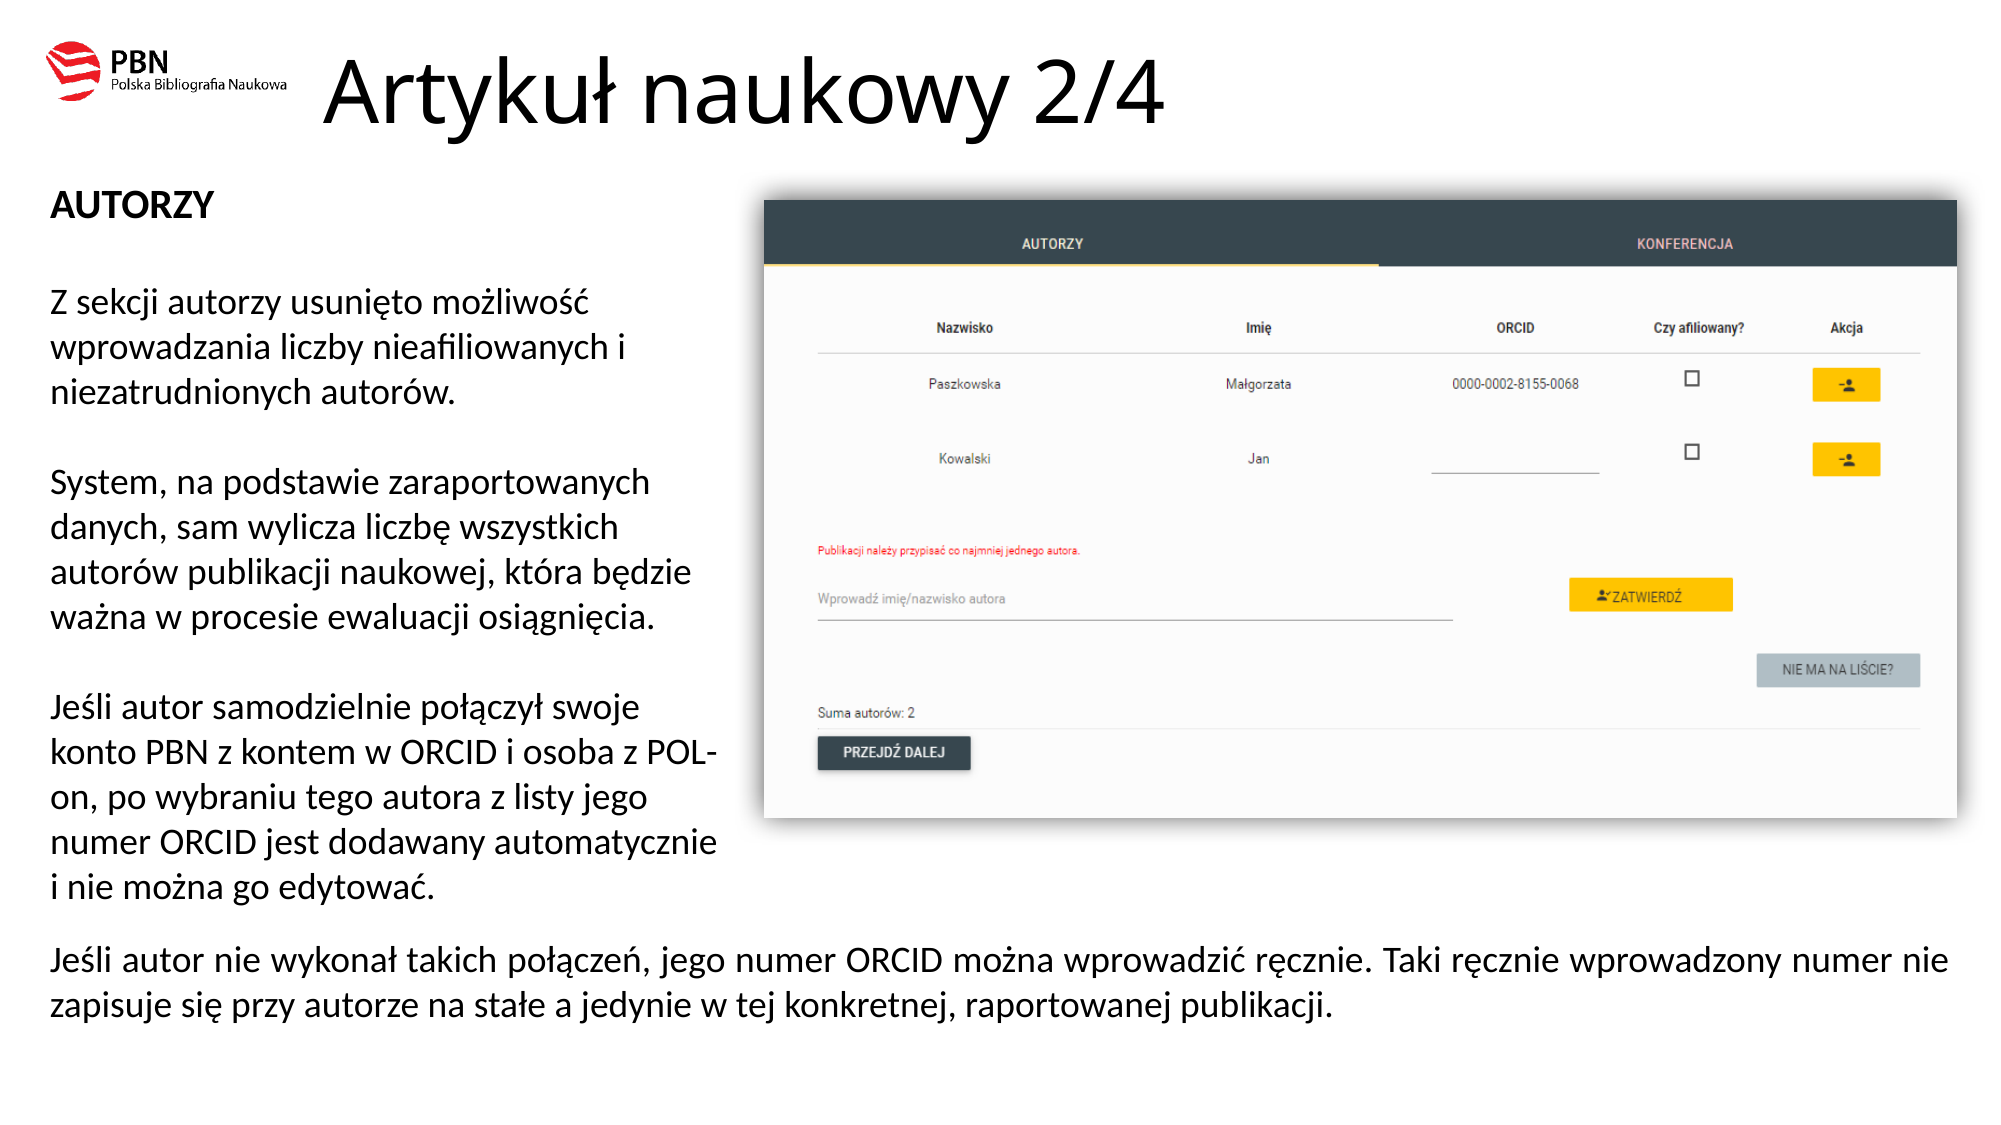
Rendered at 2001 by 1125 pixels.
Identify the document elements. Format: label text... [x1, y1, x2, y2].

picture [764, 200, 1957, 818]
picture [44, 39, 289, 105]
text_box Artykuł naukowy 2/4 [308, 39, 2000, 257]
text_box AUTORZY Z sekcji autorzy usunięto możliwość wprowadzania liczby nieafiliowanych i niezatrudnionych autorów. System, na podstawie zaraportowanych danych, sam wylicza liczbę wszystkich autorów publikacji naukowej, która będzie ważna w procesie ewaluacji osiągnięcia. Jeśli autor samodzielnie połączył swoje konto PBN z kontem w ORCID i osoba z POL-on, po wybraniu tego autora z listy jego numer ORCID jest dodawany automatycznie i nie można go edytować. [35, 171, 741, 856]
text_box Jeśli autor nie wykonał takich połączeń, jego numer ORCID można wprowadzić ręcznie. Taki ręcznie wprowadzony numer nie zapisuje się przy autorze na stałe a jedynie w tej konkretnej, raportowanej publikacji. [35, 927, 1966, 1103]
